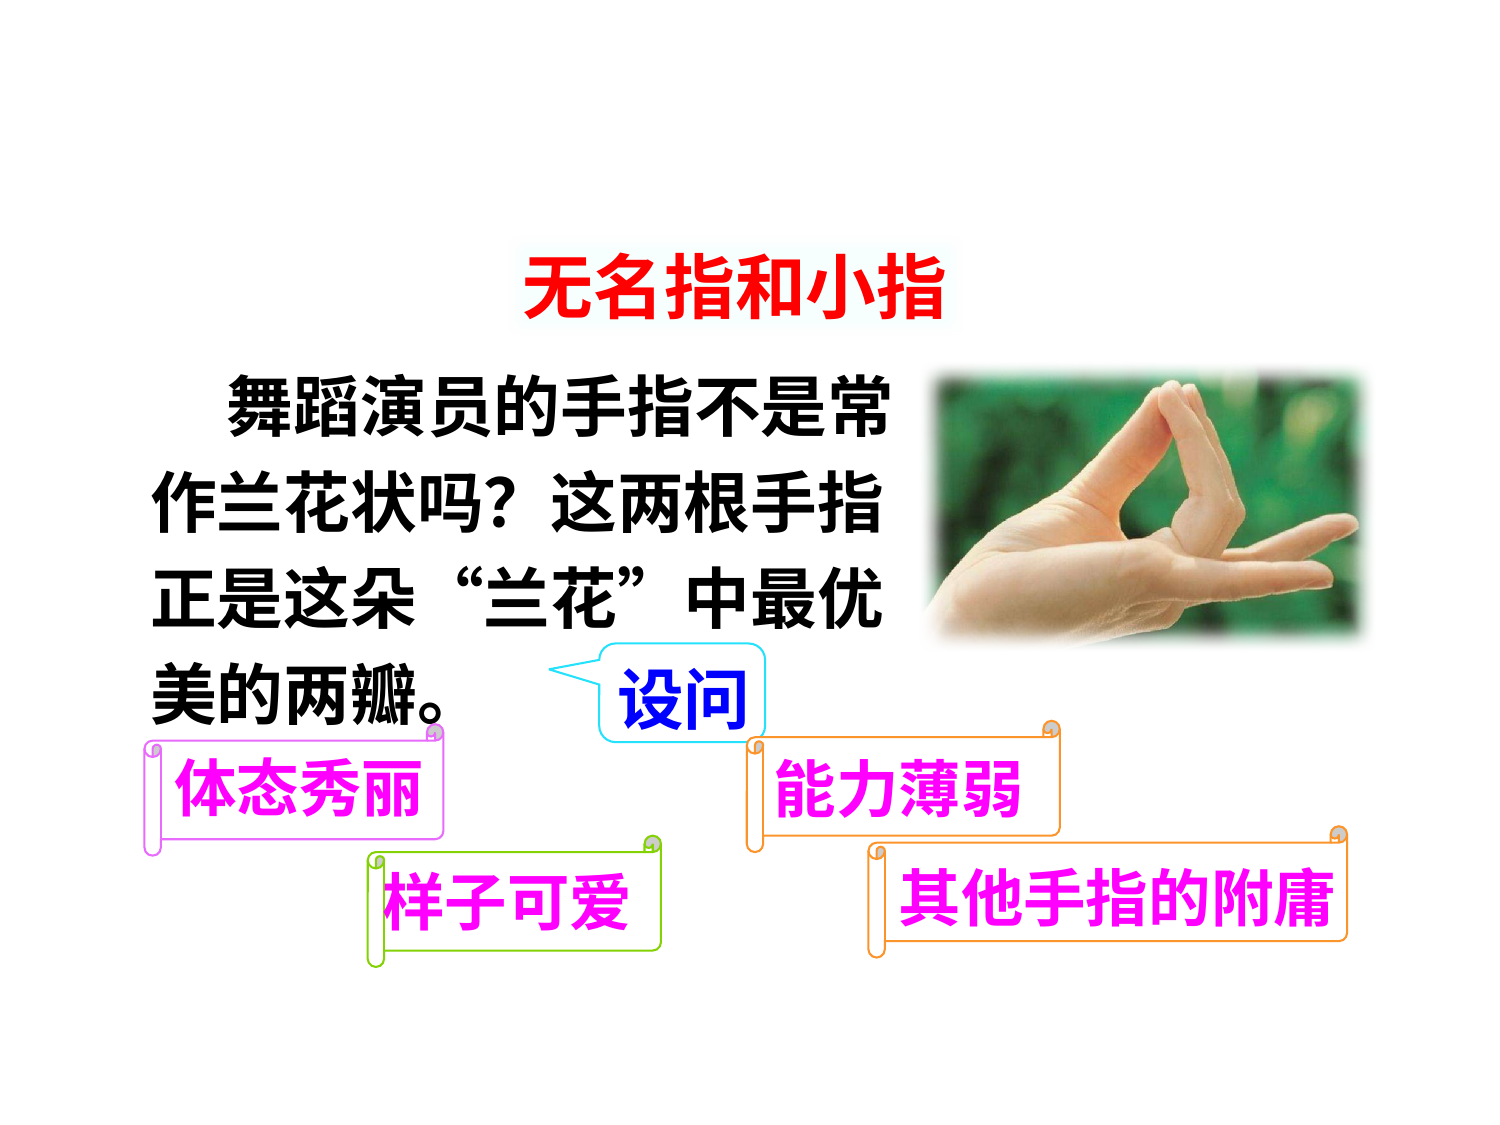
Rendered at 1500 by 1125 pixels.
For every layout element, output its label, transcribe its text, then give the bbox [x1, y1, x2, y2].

text_box 无名指和小指 [525, 253, 945, 318]
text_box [367, 835, 661, 967]
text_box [599, 643, 769, 747]
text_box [135, 341, 1377, 745]
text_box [868, 826, 1363, 958]
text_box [746, 720, 1060, 853]
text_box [144, 724, 444, 856]
